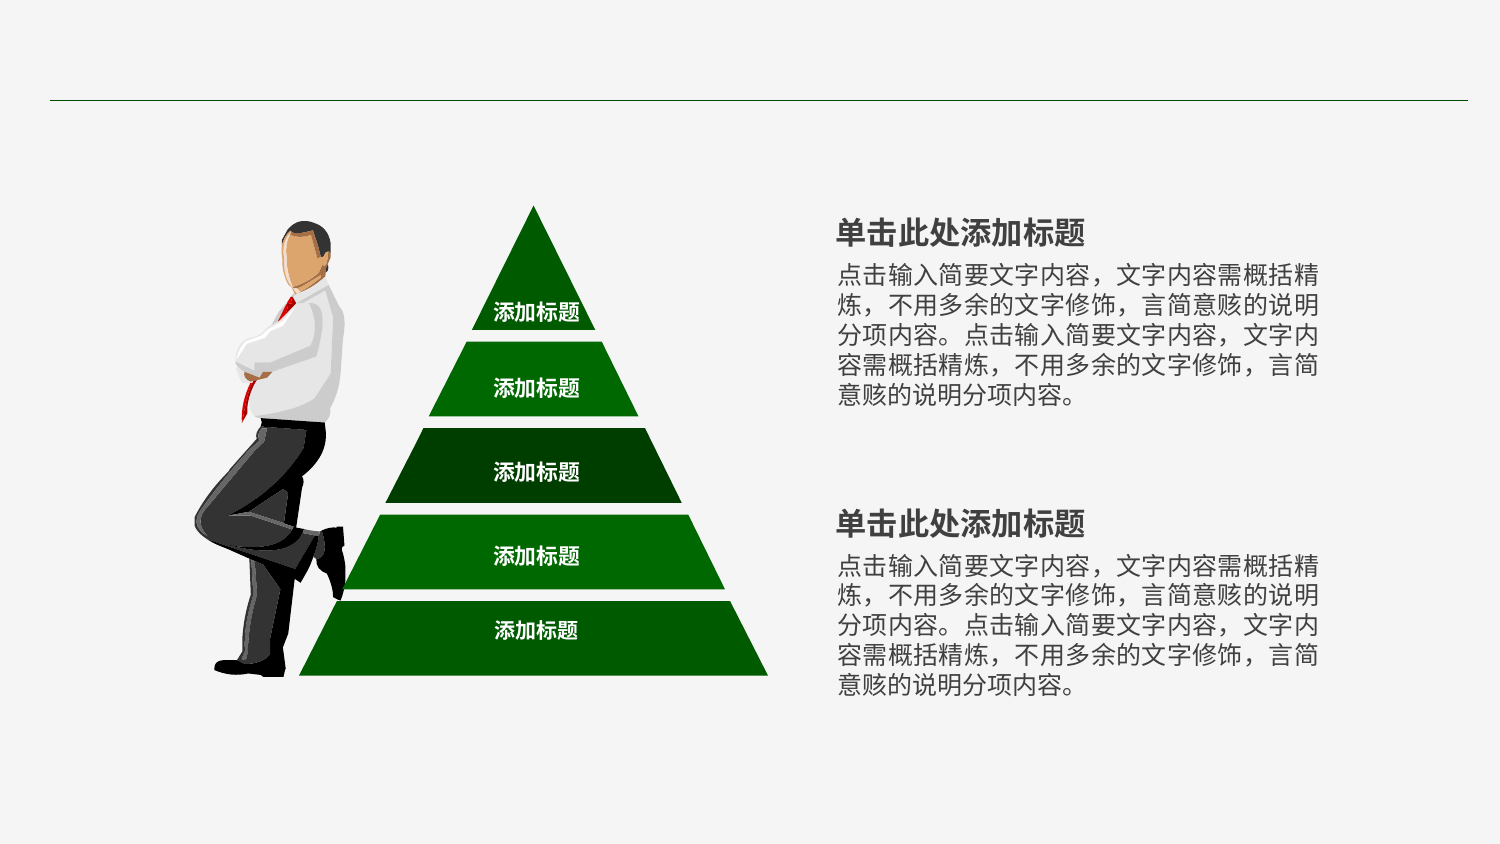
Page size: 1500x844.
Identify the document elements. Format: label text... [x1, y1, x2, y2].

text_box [471, 205, 596, 333]
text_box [385, 428, 682, 503]
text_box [342, 514, 725, 590]
text_box 单击此处添加标题 [820, 206, 1219, 259]
text_box 单击此处添加标题 [820, 496, 1219, 549]
picture [194, 221, 346, 677]
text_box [346, 600, 769, 676]
text_box 点击输入简要文字内容，文字内容需概括精炼，不用多余的文字修饰，言简意赅的说明分项内容。点击输入简要文字内容，文字内容需概括精炼，不用多余的文字修饰，言简意赅的说明分项内容。 [822, 252, 1335, 417]
text_box 点击输入简要文字内容，文字内容需概括精炼，不用多余的文字修饰，言简意赅的说明分项内容。点击输入简要文字内容，文字内容需概括精炼，不用多余的文字修饰，言简意赅的说明分项内容。 [822, 542, 1335, 707]
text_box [428, 341, 639, 417]
